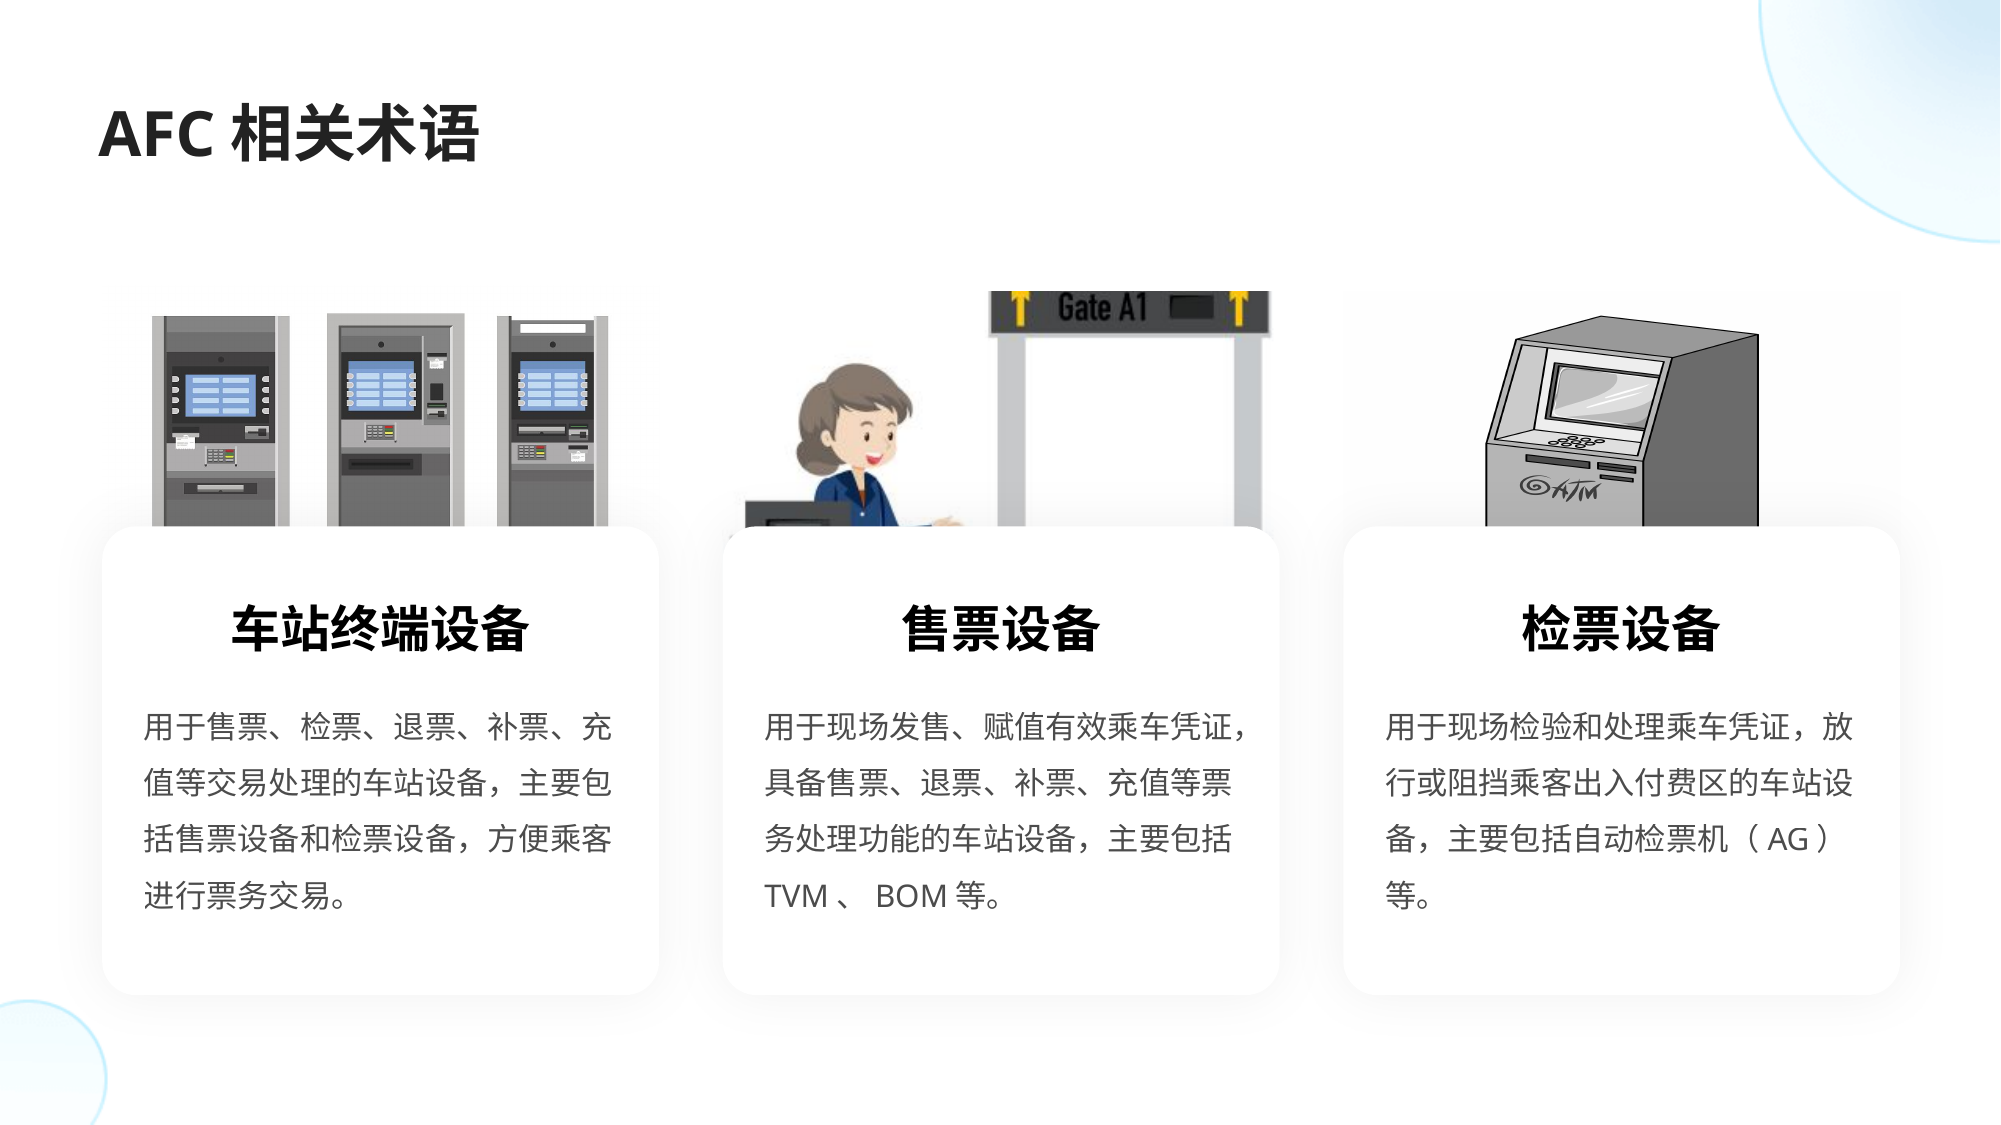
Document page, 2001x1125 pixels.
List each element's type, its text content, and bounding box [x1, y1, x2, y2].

text_box 车站终端设备 [119, 600, 642, 659]
text_box 用于现场检验和处理乘车凭证，放行或阻挡乘客出入付费区的车站设备，主要包括自动检票机（AG）等。 [1374, 683, 1870, 948]
text_box 售票设备 [740, 605, 1263, 659]
picture [0, 0, 2001, 1125]
text_box 用于售票、检票、退票、补票、充值等交易处理的车站设备，主要包括售票设备和检票设备，方便乘客进行票务交易。 [133, 683, 629, 948]
text_box [722, 603, 1280, 996]
text_box AFC相关术语 [78, 43, 1922, 189]
text_box 用于现场发售、赋值有效乘车凭证，具备售票、退票、补票、充值等票务处理功能的车站设备，主要包括TVM、BOM等。 [753, 683, 1249, 948]
text_box 检票设备 [1360, 606, 1883, 659]
text_box [1343, 605, 1901, 996]
text_box [102, 599, 660, 996]
